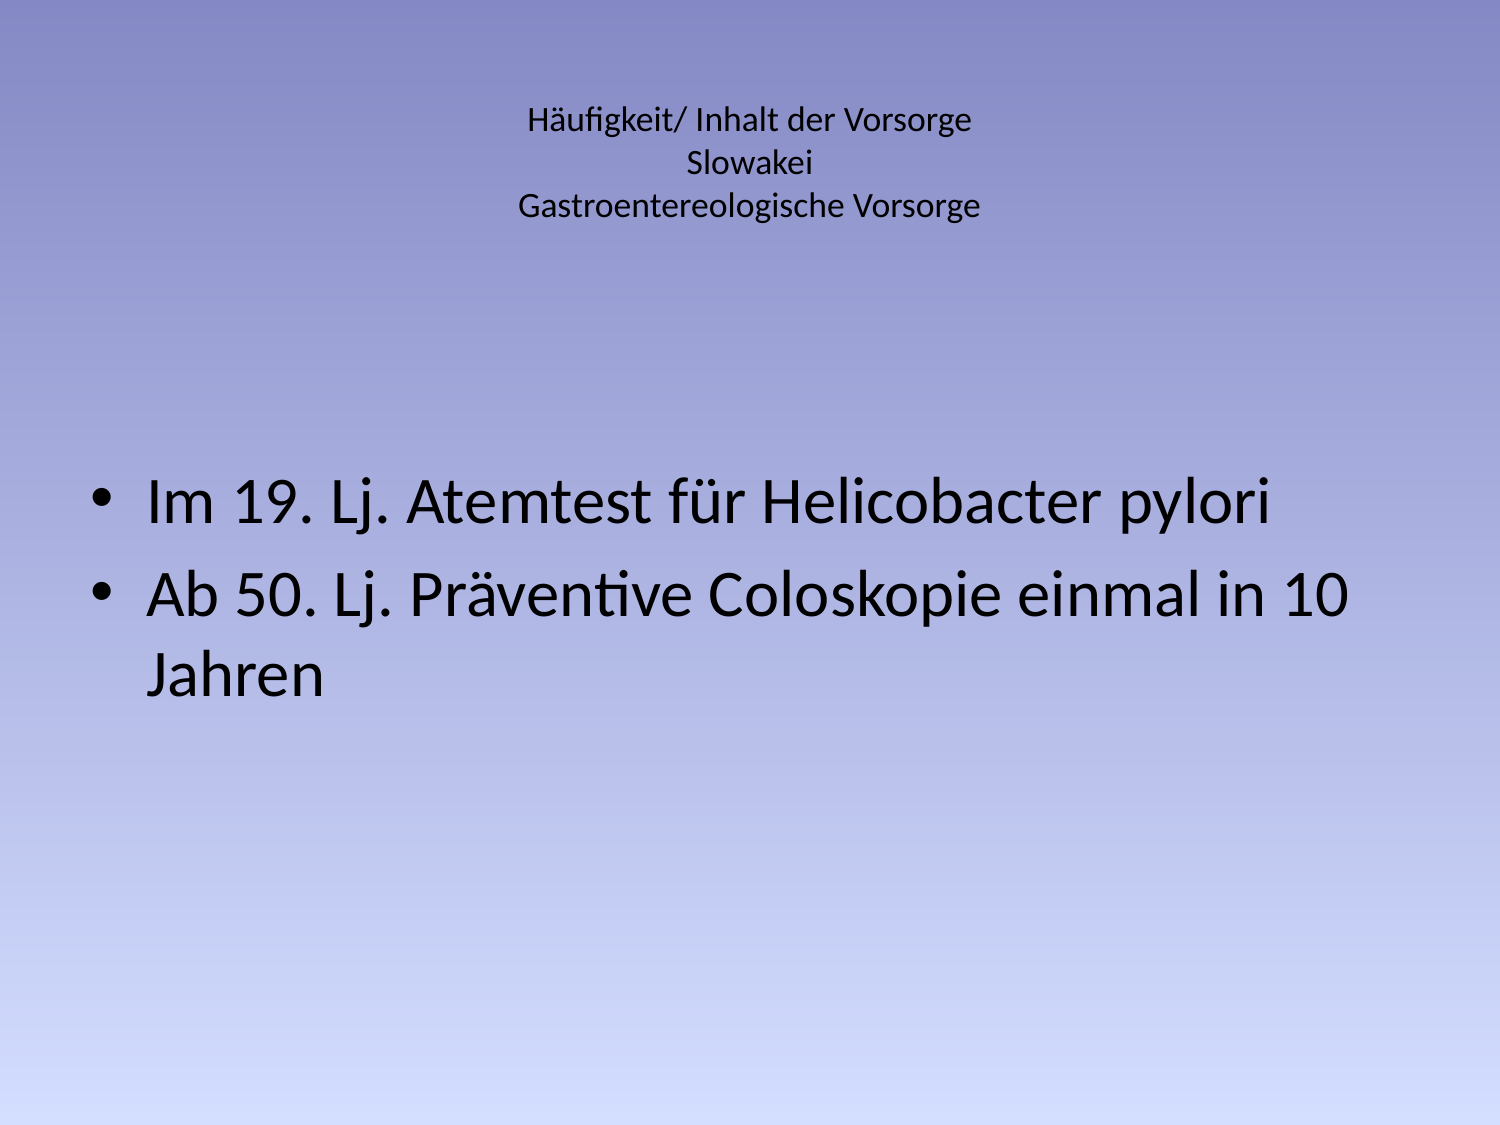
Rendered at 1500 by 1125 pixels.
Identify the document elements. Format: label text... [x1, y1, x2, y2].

title Häufigkeit/ Inhalt der Vorsorge Slowakei Gastroentereologische Vorsorge [75, 45, 1425, 233]
list Im 19. Lj. Atemtest für Helicobacter pylori Ab 50. Lj. Präventive Coloskopie einmal in 10 Jahren [75, 262, 1425, 1005]
